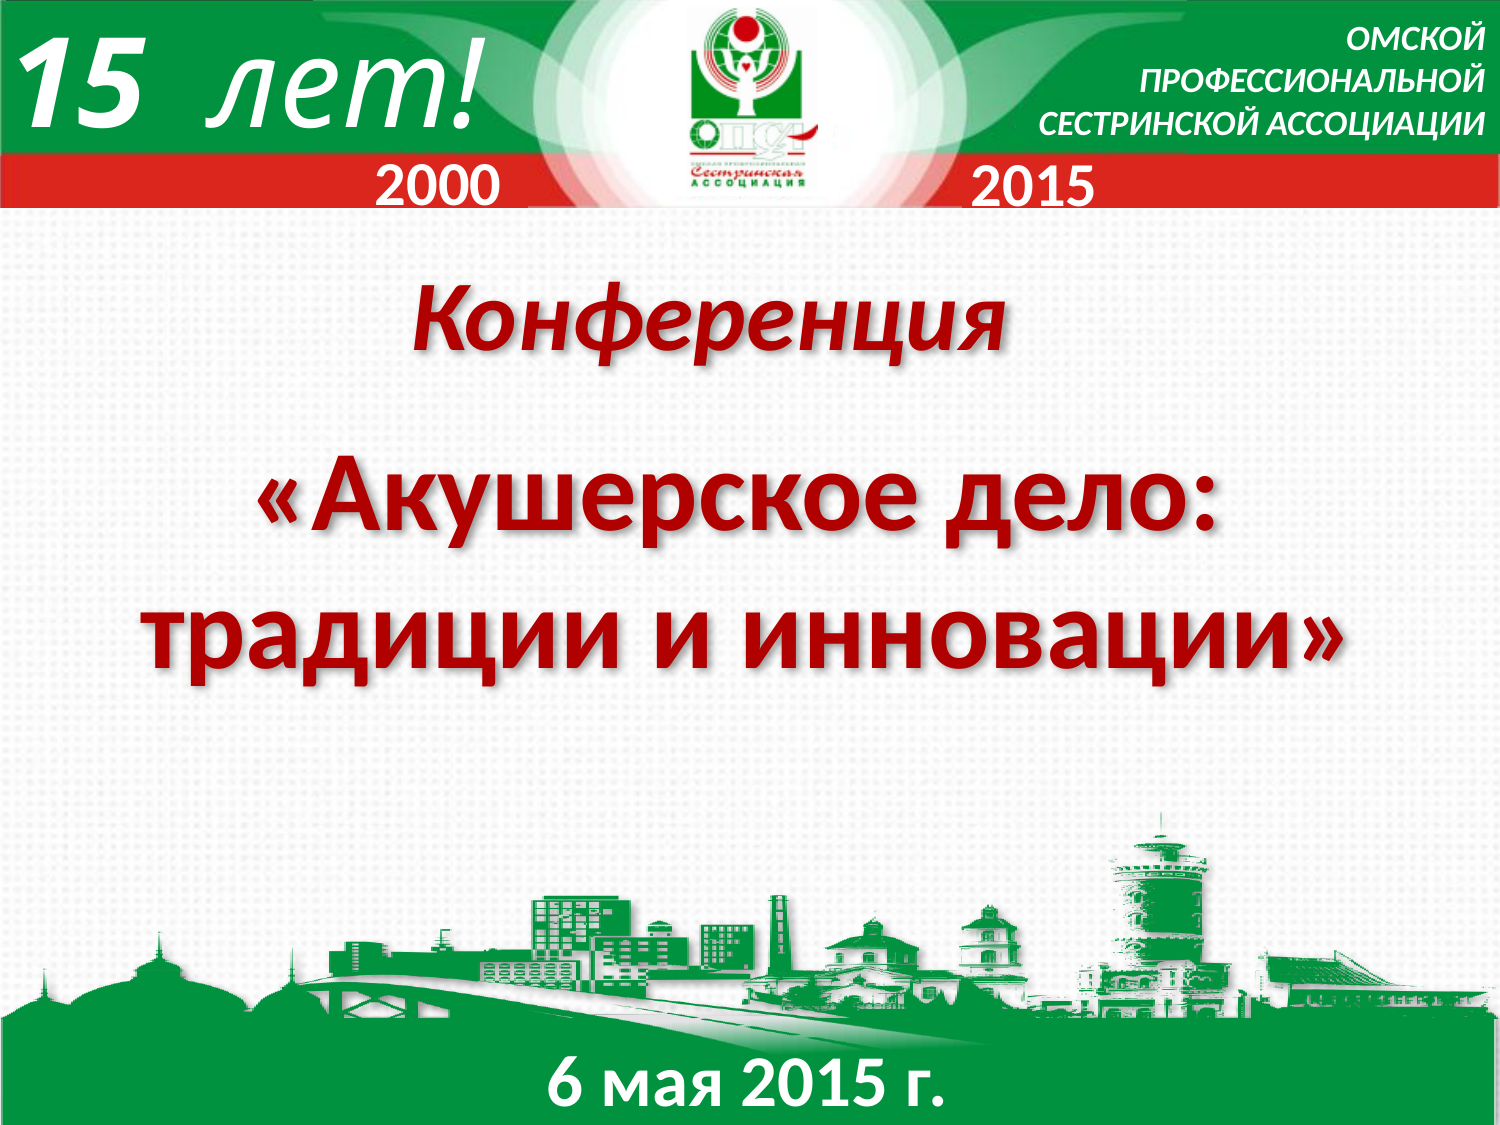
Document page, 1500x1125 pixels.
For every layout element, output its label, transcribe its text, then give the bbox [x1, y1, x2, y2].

text_box Конференция [0, 243, 1459, 379]
picture [0, 699, 1500, 1125]
text_box «Акушерское дело: традиции и инновации» [0, 408, 1500, 699]
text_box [0, 0, 1500, 228]
picture [0, 228, 1500, 408]
